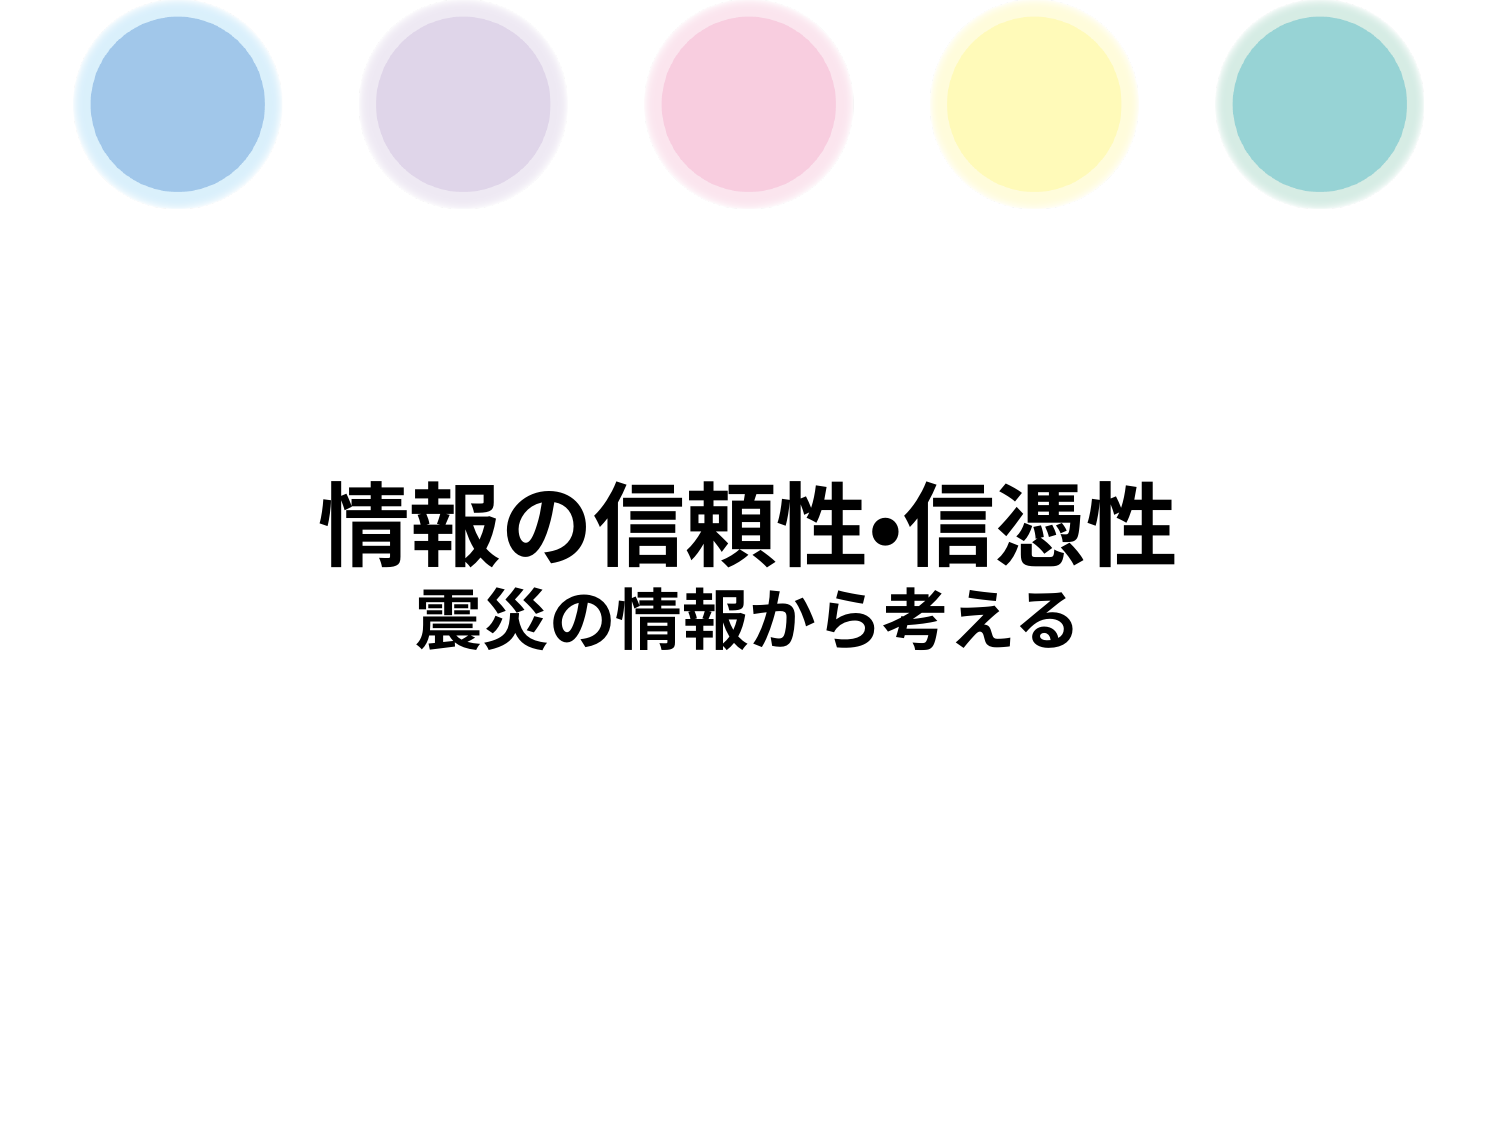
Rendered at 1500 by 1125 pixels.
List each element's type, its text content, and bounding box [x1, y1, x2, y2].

title 情報の信頼性・信憑性 震災の情報から考える [40, 438, 1457, 687]
picture [73, 0, 1424, 209]
